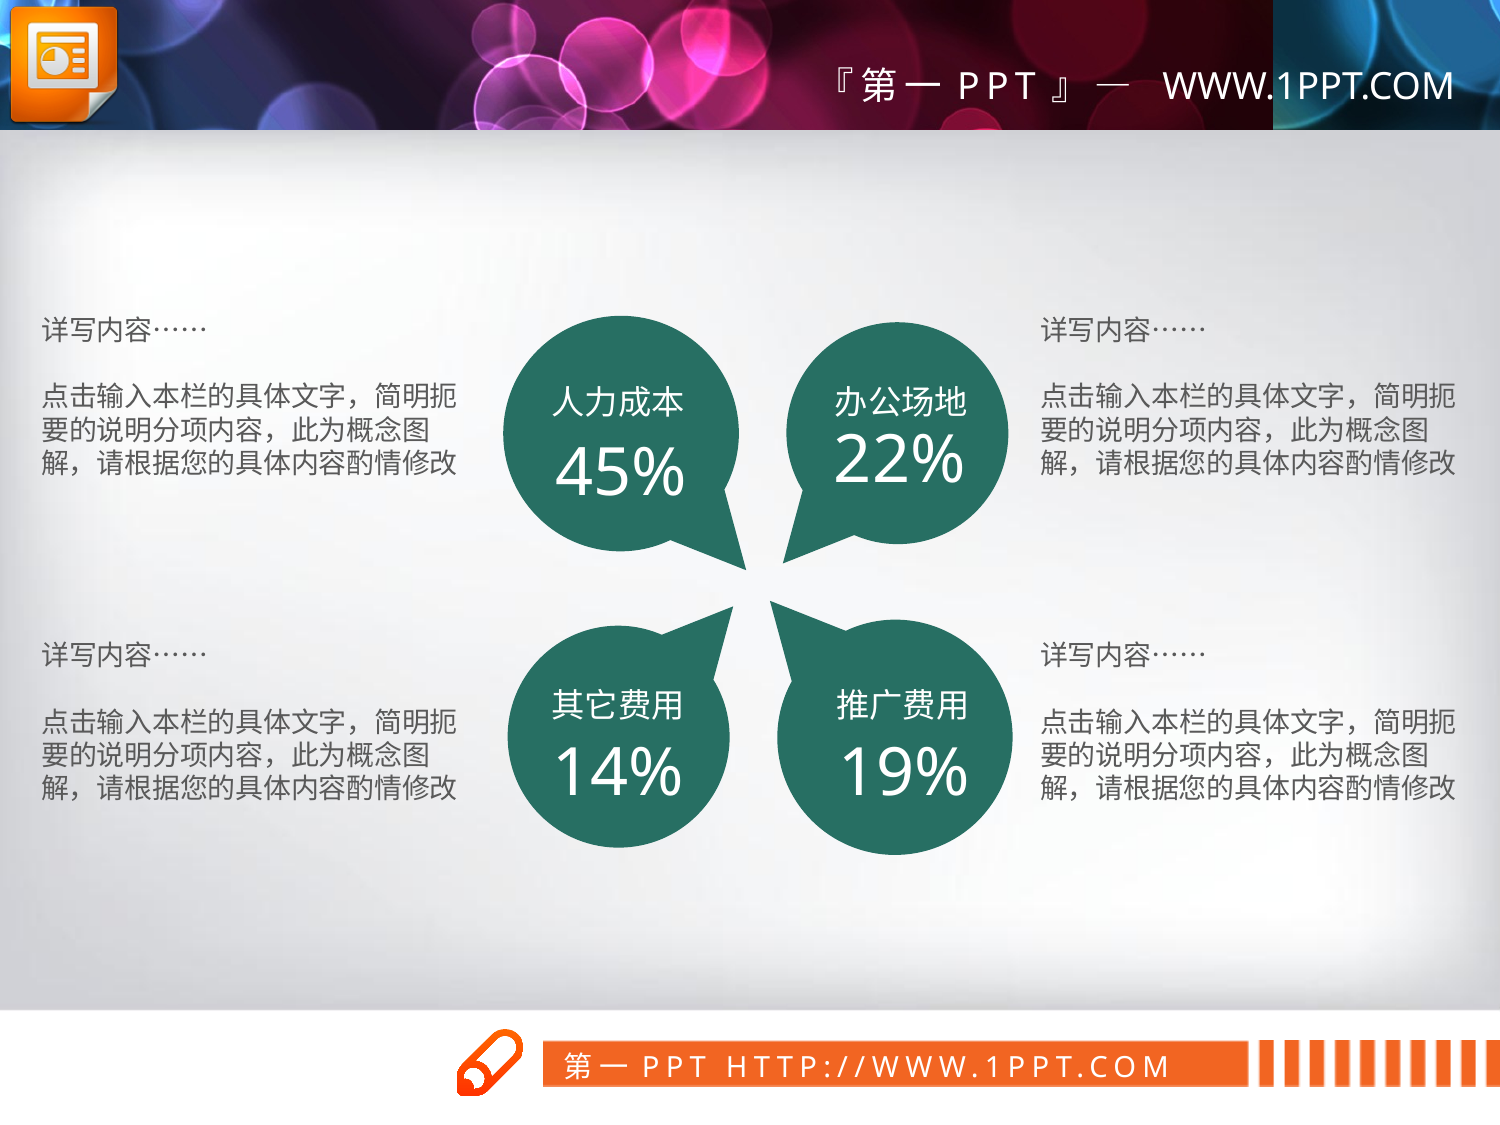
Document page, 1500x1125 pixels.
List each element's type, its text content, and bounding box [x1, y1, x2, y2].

text_box 19% [772, 718, 1037, 819]
picture [0, 0, 1500, 1012]
text_box 推广费用 [771, 674, 1035, 734]
text_box 其它费用 [486, 674, 750, 718]
picture [543, 1040, 1500, 1087]
text_box 14% [486, 718, 750, 819]
text_box [782, 506, 982, 564]
text_box [544, 819, 694, 848]
text_box 22% [768, 406, 1032, 506]
text_box 详写内容…… 点击输入本栏的具体文字，简明扼要的说明分项内容，此为概念图解，请根据您的具体内容酌情修改 [41, 312, 476, 480]
text_box 详写内容…… 点击输入本栏的具体文字，简明扼要的说明分项内容，此为概念图解，请根据您的具体内容酌情修改 [1040, 312, 1475, 480]
text_box [526, 606, 734, 674]
text_box [810, 819, 980, 855]
text_box 45% [489, 418, 754, 519]
text_box [521, 315, 721, 371]
text_box [769, 600, 995, 674]
text_box [805, 322, 990, 371]
text_box 详写内容…… 点击输入本栏的具体文字，简明扼要的说明分项内容，此为概念图解，请根据您的具体内容酌情修改 [41, 637, 476, 805]
text_box 办公场地 [769, 371, 1034, 432]
text_box 详写内容…… 点击输入本栏的具体文字，简明扼要的说明分项内容，此为概念图解，请根据您的具体内容酌情修改 [1040, 637, 1475, 805]
text_box 人力成本 [486, 371, 750, 432]
text_box [539, 519, 747, 571]
